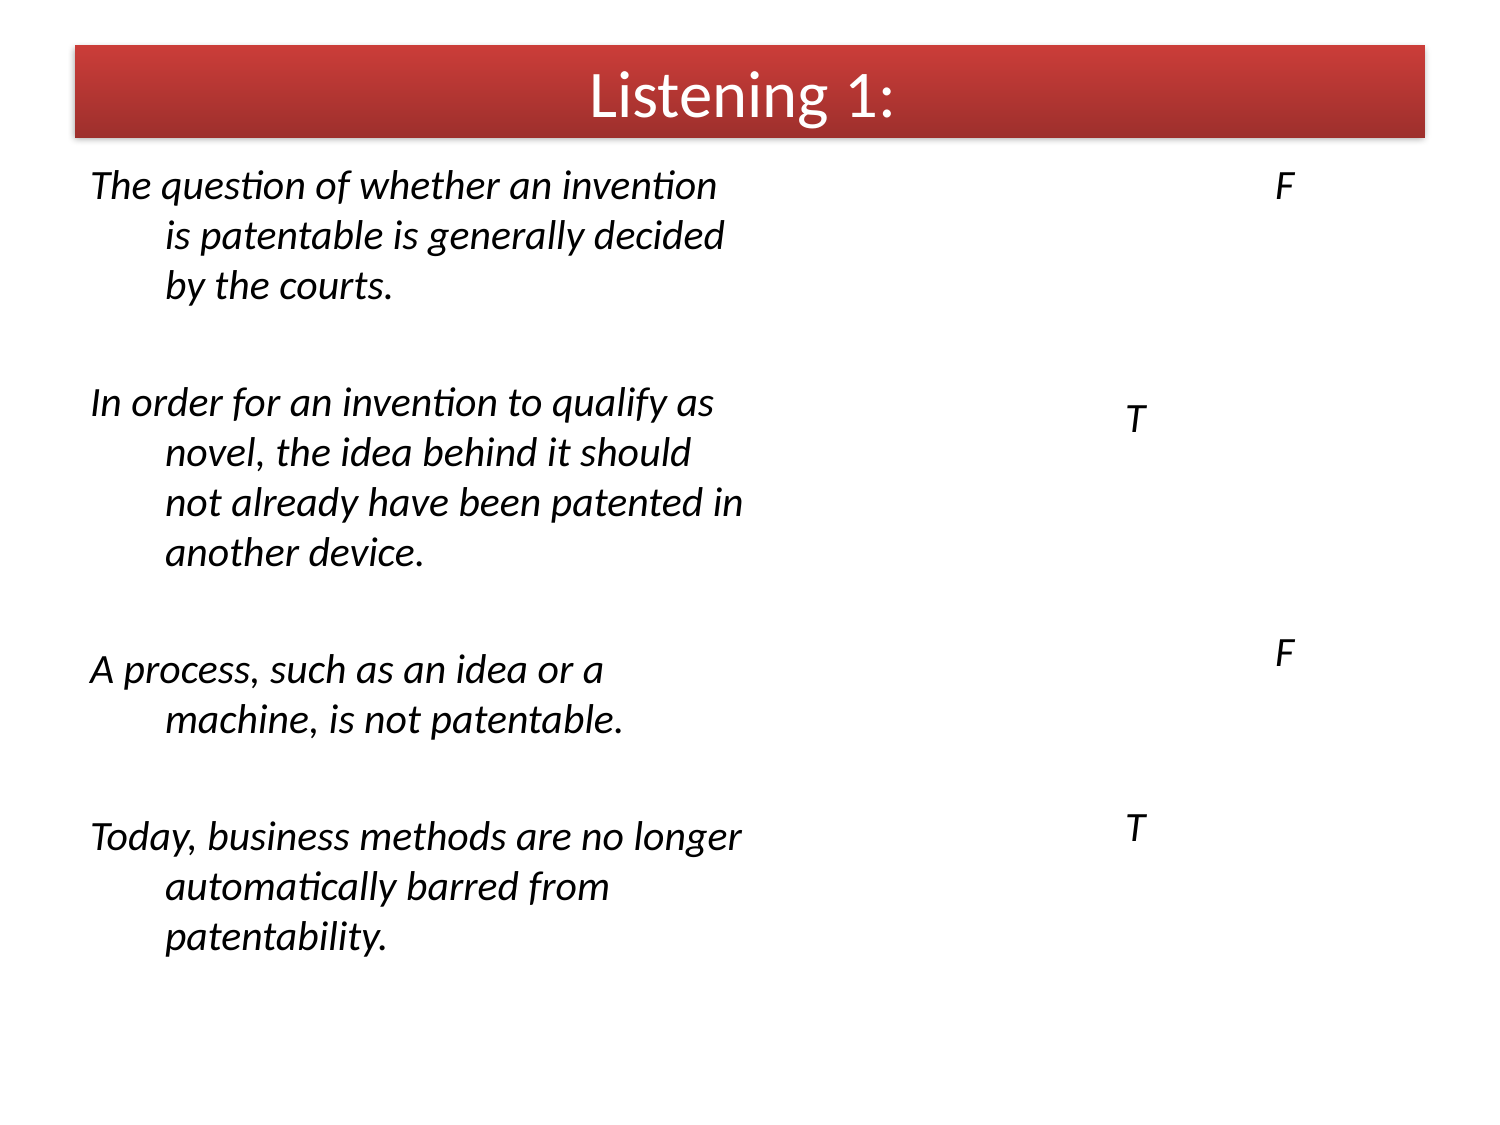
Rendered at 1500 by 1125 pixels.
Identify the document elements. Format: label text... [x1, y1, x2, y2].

title Listening 1: [75, 45, 1425, 138]
list The question of whether an invention is patentable is generally decided by the courts. In order for an invention to qualify as novel, the idea behind it should not already have been patented in another device. A process, such as an idea or a machine, is not patentable. Today, business methods are no longer automatically barred from patentability. F T F T [75, 149, 1425, 1005]
